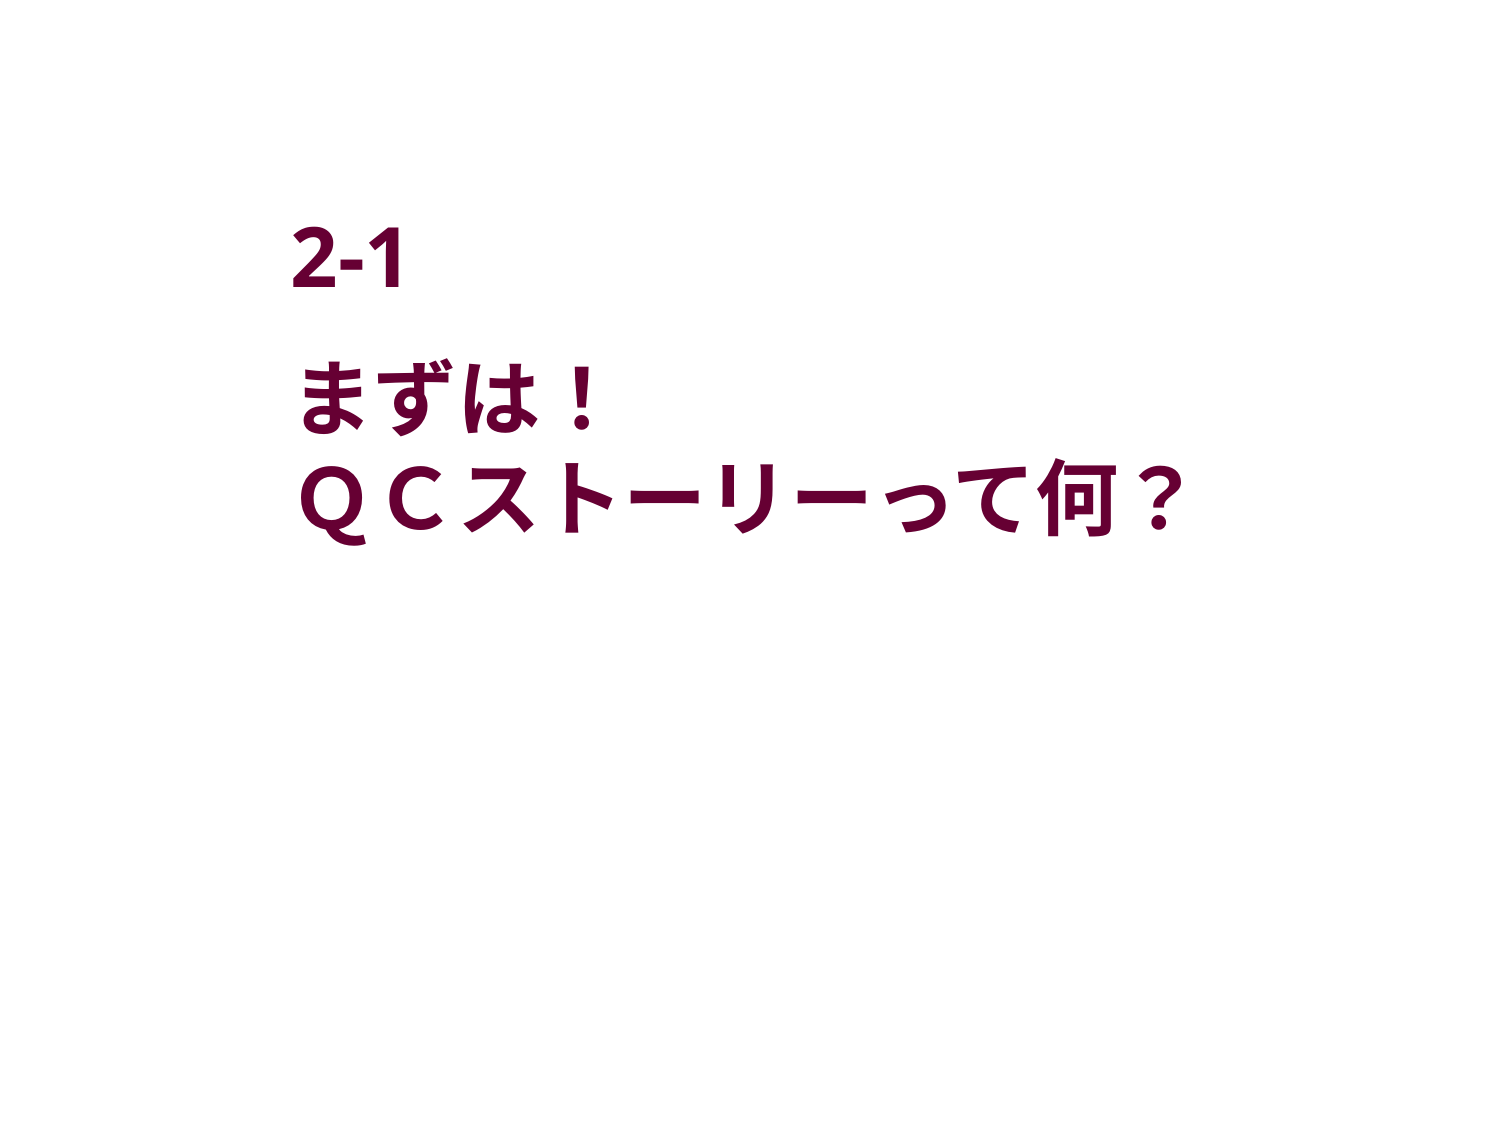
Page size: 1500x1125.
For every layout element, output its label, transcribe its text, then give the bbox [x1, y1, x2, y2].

text_box 2-1 まずは！ ＱＣストーリーって何？ [276, 224, 1424, 825]
